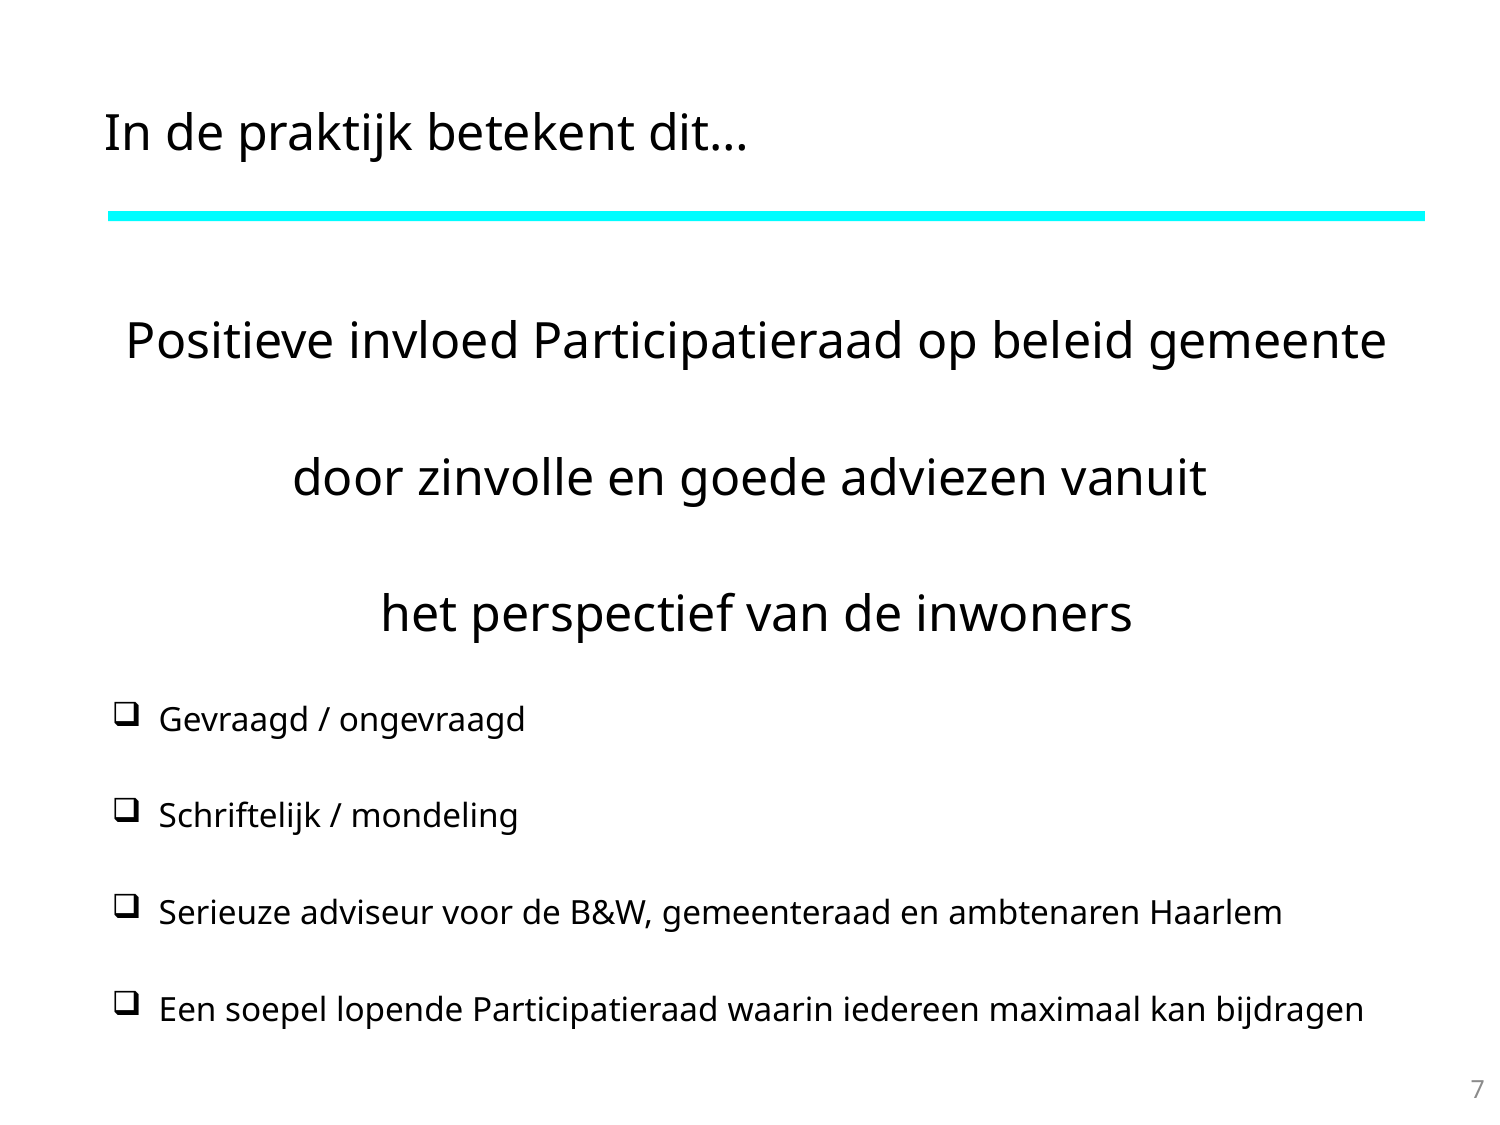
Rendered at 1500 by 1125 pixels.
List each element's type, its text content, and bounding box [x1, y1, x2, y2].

title In de praktijk betekent dit… [89, 58, 1425, 210]
text_box Positieve invloed Participatieraad op beleid gemeente door zinvolle en goede adviezen vanuit het perspectief van de inwoners Gevraagd / ongevraagd Schriftelijk / mondeling Serieuze adviseur voor de B&W, gemeenteraad en ambtenaren Haarlem Een soepel lopende Participatieraad waarin iedereen maximaal kan bijdragen [97, 240, 1417, 1035]
slide_number 7 [1162, 1060, 1500, 1121]
